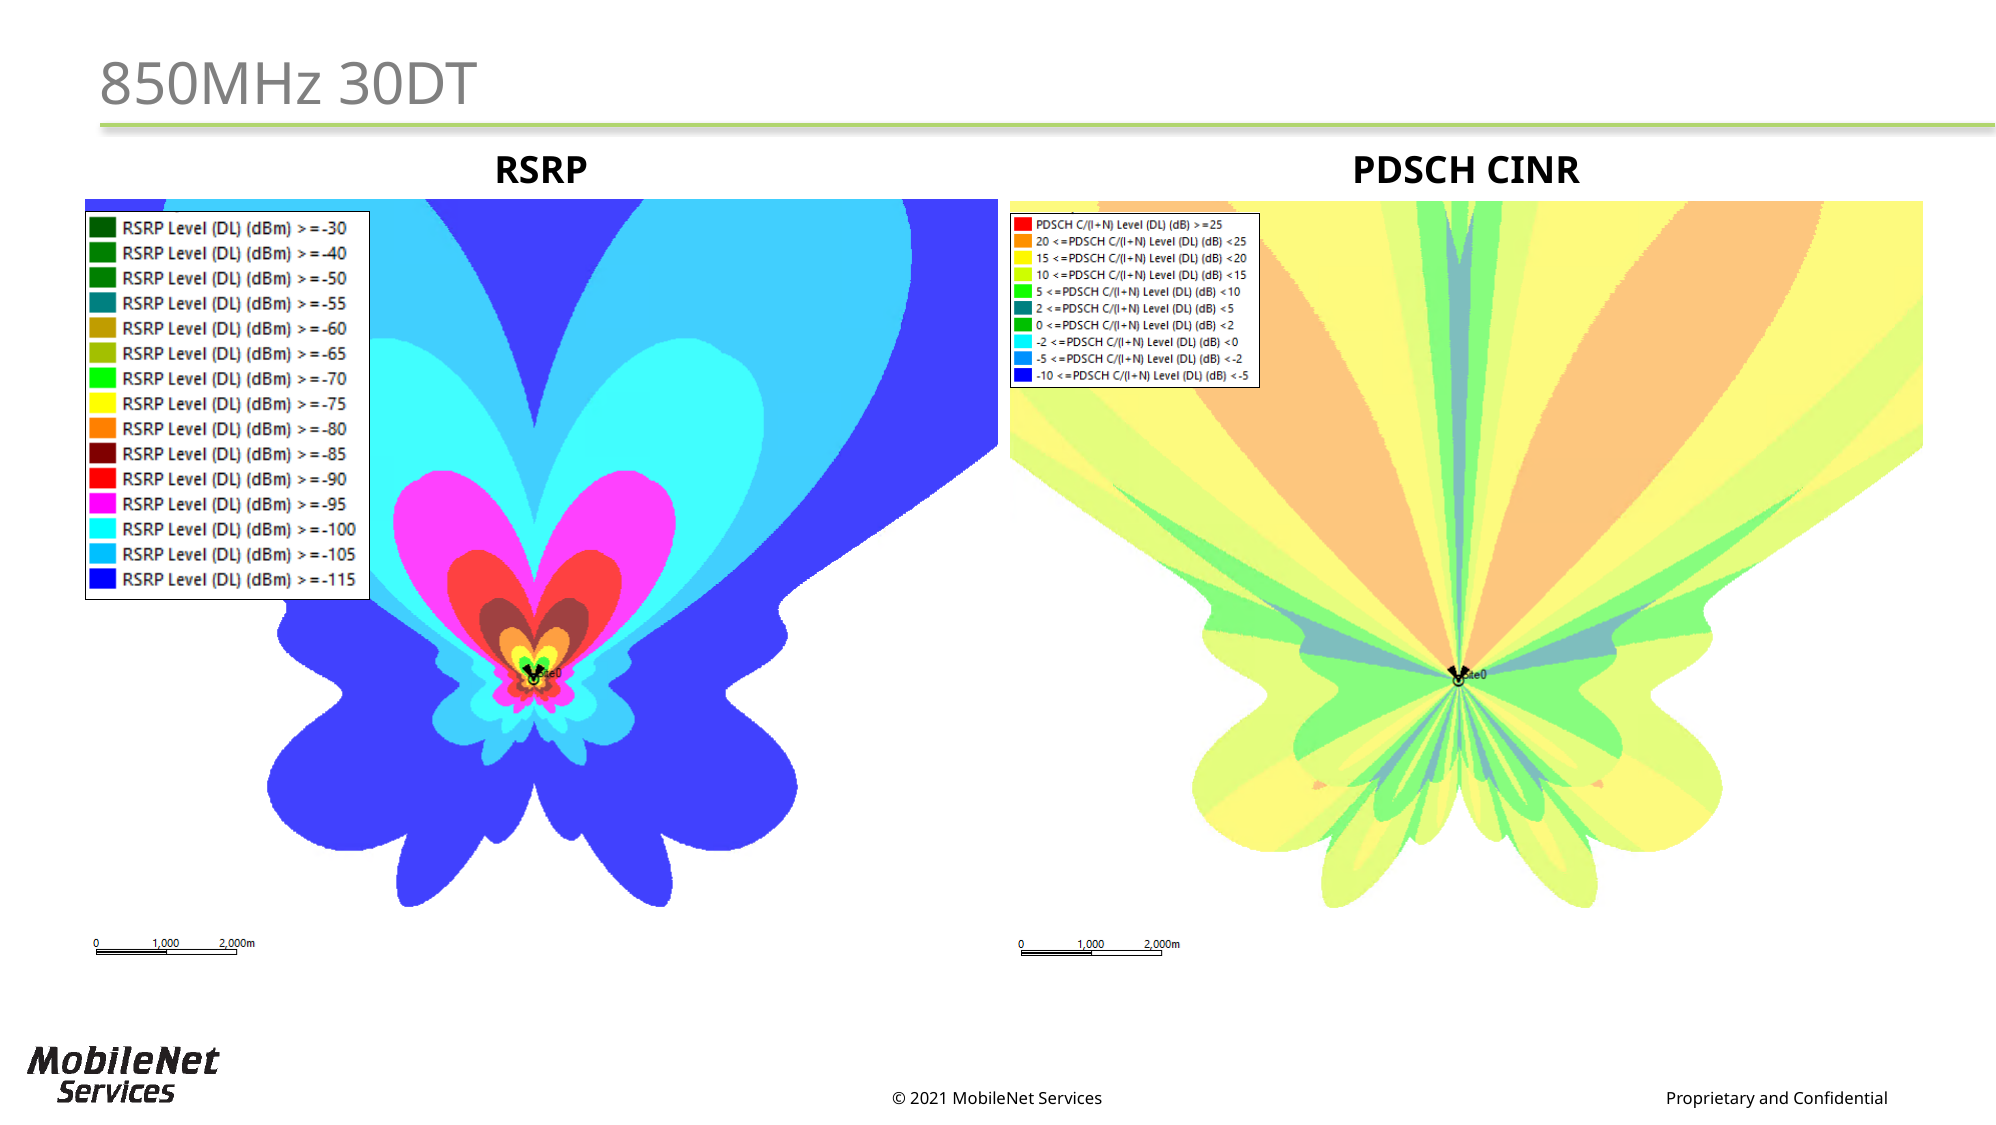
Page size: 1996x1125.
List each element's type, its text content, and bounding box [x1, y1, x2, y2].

picture [19, 1037, 226, 1113]
text_box RSRP [479, 138, 603, 198]
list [84, 199, 998, 963]
text_box PDSCH CINR [1337, 138, 1596, 199]
picture [84, 211, 370, 600]
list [1009, 200, 1923, 964]
picture [1009, 212, 1260, 389]
title 850MHz 30DT [85, 0, 1881, 175]
